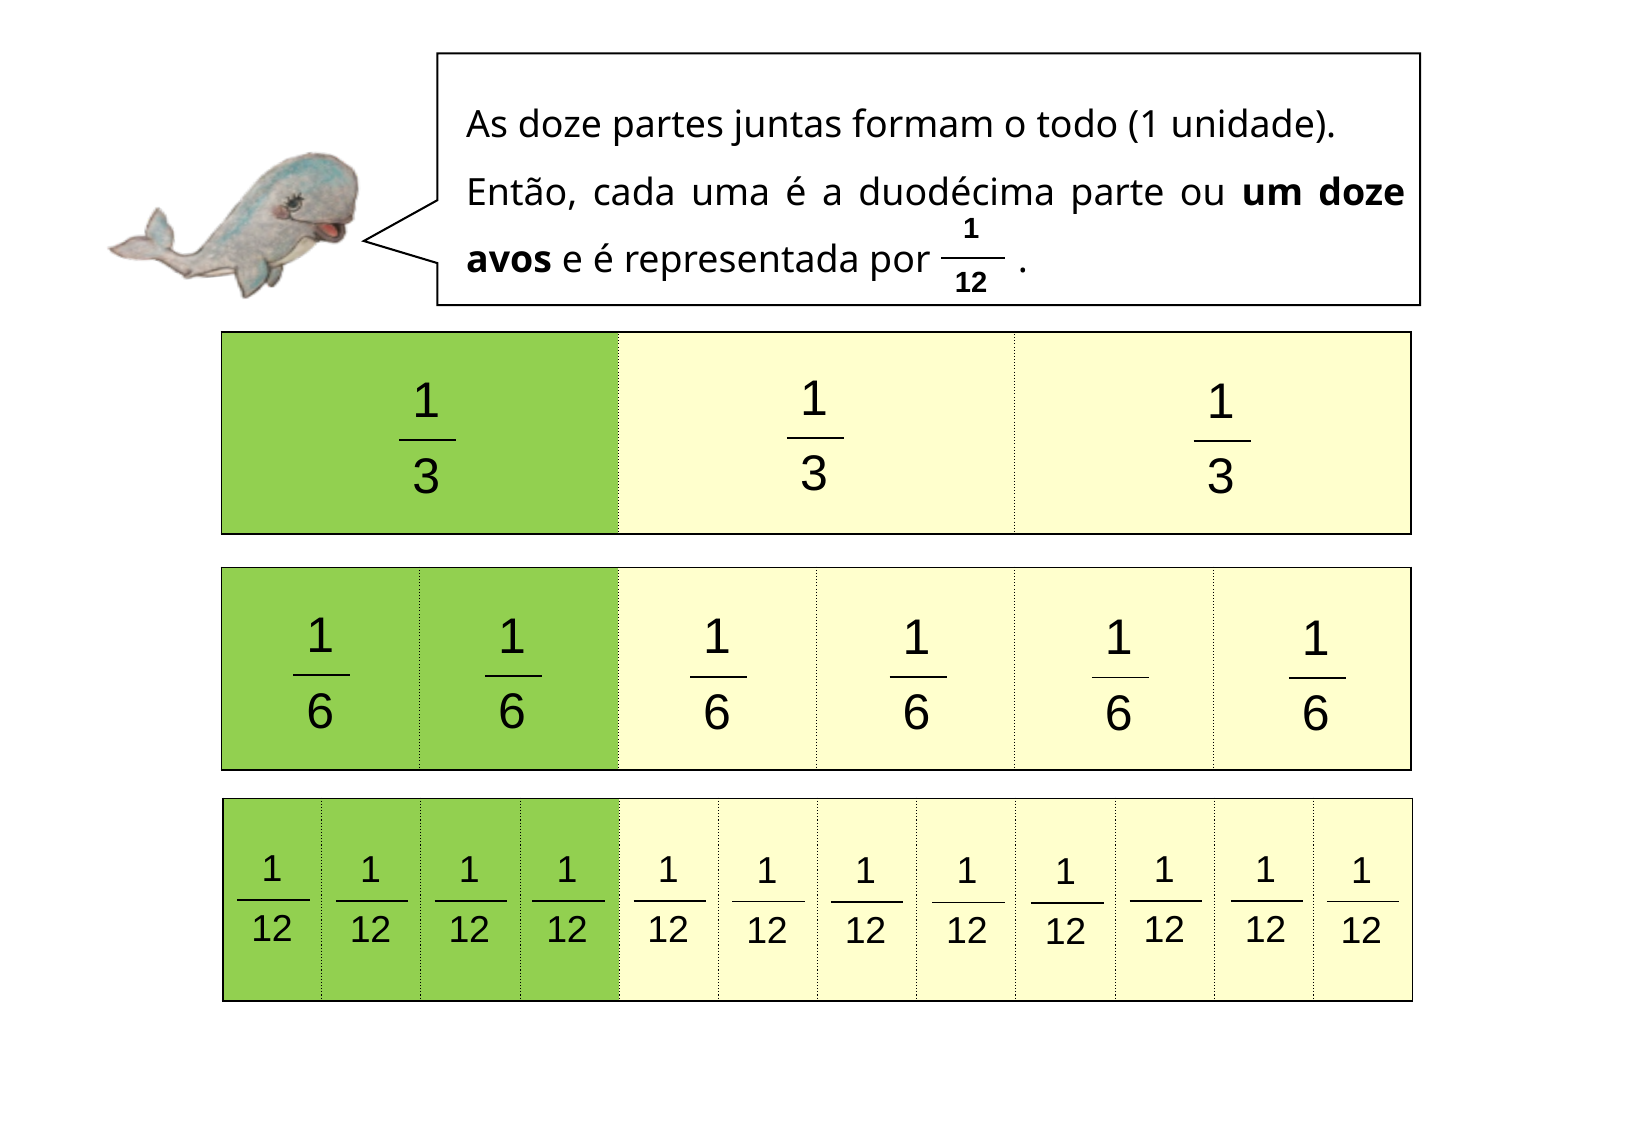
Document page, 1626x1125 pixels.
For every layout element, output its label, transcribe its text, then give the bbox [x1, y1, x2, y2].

table_header [1115, 799, 1214, 1000]
table_header 1 [435, 841, 507, 900]
table_cell 12 [336, 902, 408, 1006]
table_header [618, 568, 816, 769]
table_cell 3 [1194, 442, 1251, 517]
table_header 1 [732, 842, 805, 901]
table_header [222, 568, 420, 769]
table_header 1 [1031, 843, 1104, 902]
table_header 1 [634, 841, 706, 900]
table_header 1 [1231, 841, 1303, 900]
table_header 1 [787, 363, 844, 437]
table_cell 6 [1289, 679, 1346, 754]
table_header [818, 799, 917, 1000]
table_header [1016, 799, 1115, 1000]
table_cell 12 [237, 901, 310, 1005]
table_header [917, 799, 1016, 1000]
table_header 1 [336, 841, 408, 900]
table_header 1 [532, 841, 605, 900]
table_header [420, 568, 618, 769]
table_header 1 [1130, 841, 1202, 900]
table_cell 12 [532, 902, 605, 1006]
table_cell 3 [399, 441, 456, 516]
table_header [322, 799, 421, 1000]
table_cell 12 [1031, 904, 1104, 1008]
text_box As doze partes juntas formam o todo (1 unidade). Então, cada uma é a duodécima parte ou um doze avos e é representada por . [383, 52, 1422, 307]
table_cell 6 [890, 678, 947, 753]
table_header 1 [932, 843, 1005, 902]
table_header [619, 799, 718, 1000]
table_cell 6 [690, 678, 747, 752]
table_header [520, 799, 619, 1000]
table_header 1 [831, 842, 903, 901]
table_header [816, 568, 1015, 769]
picture [87, 140, 388, 314]
table_header 1 [941, 205, 1005, 257]
table_header [1213, 568, 1410, 769]
table_cell 12 [634, 902, 706, 1006]
table_cell 3 [787, 439, 844, 514]
table_header [618, 333, 1015, 533]
table_cell 12 [831, 903, 903, 1007]
table_header [718, 799, 818, 1000]
table_header [1015, 333, 1410, 533]
table_cell 12 [1231, 902, 1303, 1006]
table_header 1 [1092, 602, 1149, 677]
text_box [1020, 324, 1415, 431]
table_cell 12 [732, 902, 805, 1007]
table_header 1 [1289, 603, 1346, 677]
table_header 1 [485, 601, 542, 675]
table_header 1 [293, 600, 350, 674]
table_cell 6 [485, 677, 542, 752]
table_header [222, 333, 618, 533]
table_cell 6 [293, 676, 350, 751]
table_header 1 [690, 601, 747, 676]
table_header 1 [1194, 366, 1251, 440]
table_cell 12 [1327, 902, 1399, 1007]
table_header [421, 799, 520, 1000]
table_header [1313, 799, 1412, 1000]
table_header 1 [890, 602, 947, 676]
table_header 1 [237, 840, 310, 899]
table_header 1 [399, 365, 456, 439]
table_header [1015, 568, 1213, 769]
table_header [1214, 799, 1313, 1000]
table_cell 12 [1130, 902, 1202, 1006]
table_header 1 [1327, 842, 1399, 901]
table_cell 12 [941, 259, 1005, 342]
table_cell 12 [932, 903, 1005, 1008]
table_cell 12 [435, 902, 507, 1006]
table_cell 6 [1092, 678, 1149, 753]
table_header [224, 799, 322, 1000]
